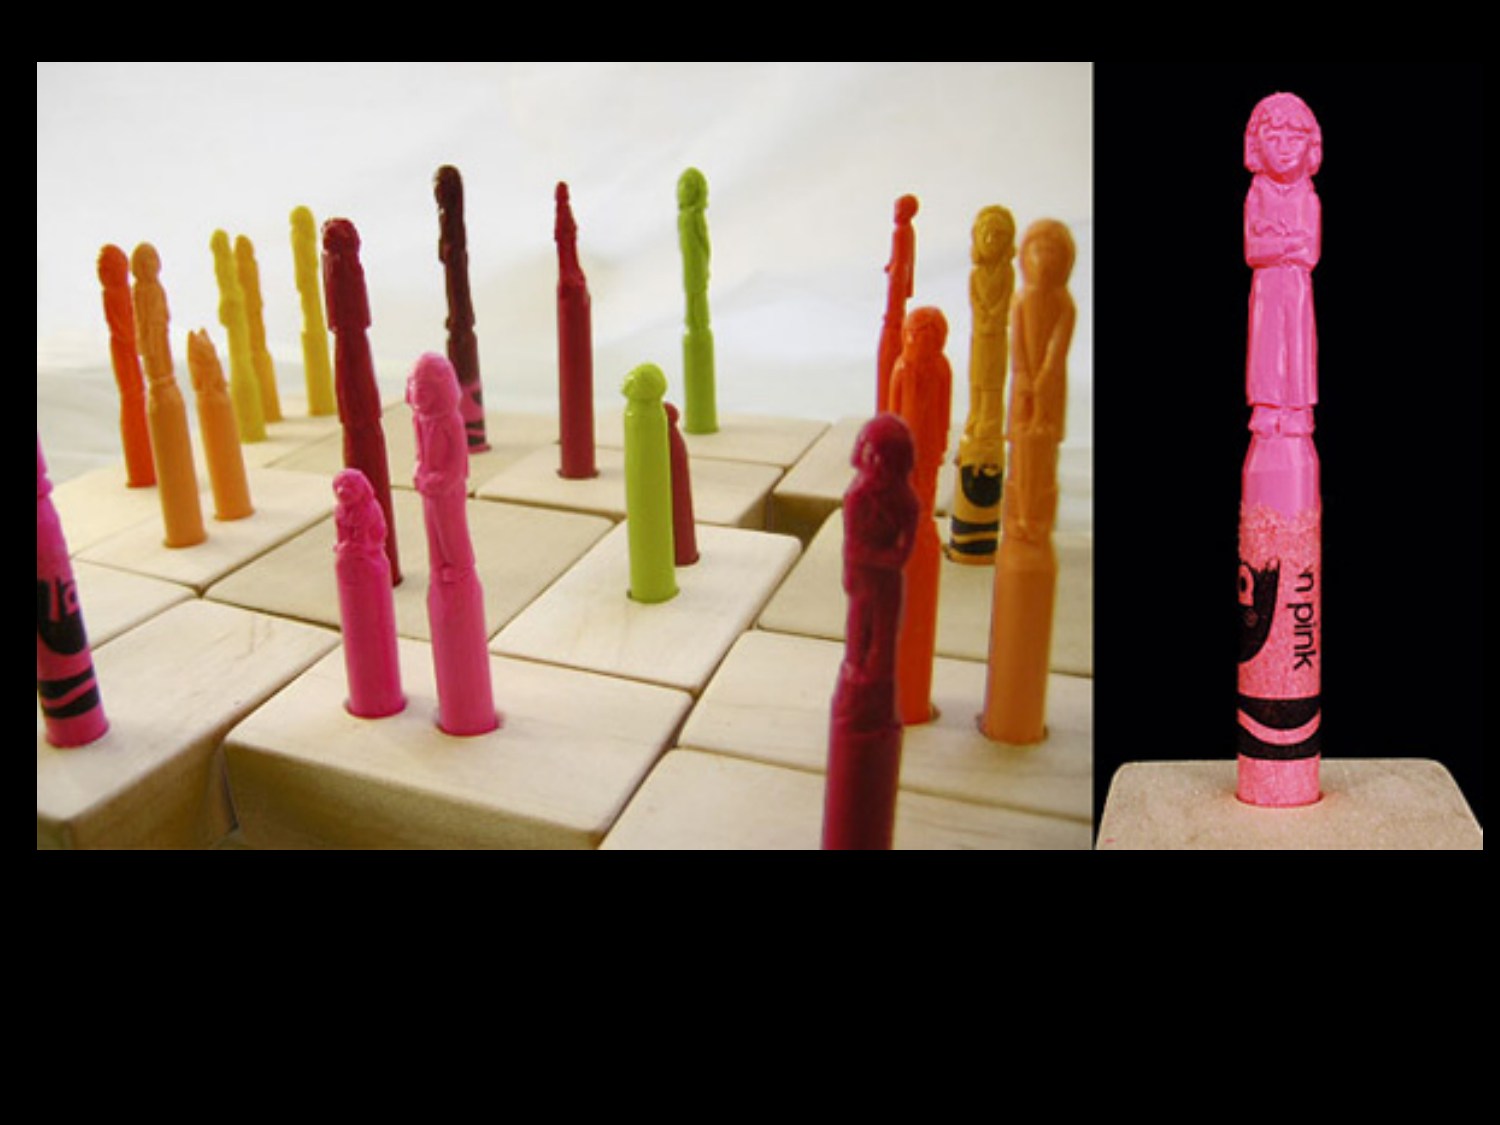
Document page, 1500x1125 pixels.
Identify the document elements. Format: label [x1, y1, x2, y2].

picture [37, 62, 1483, 851]
